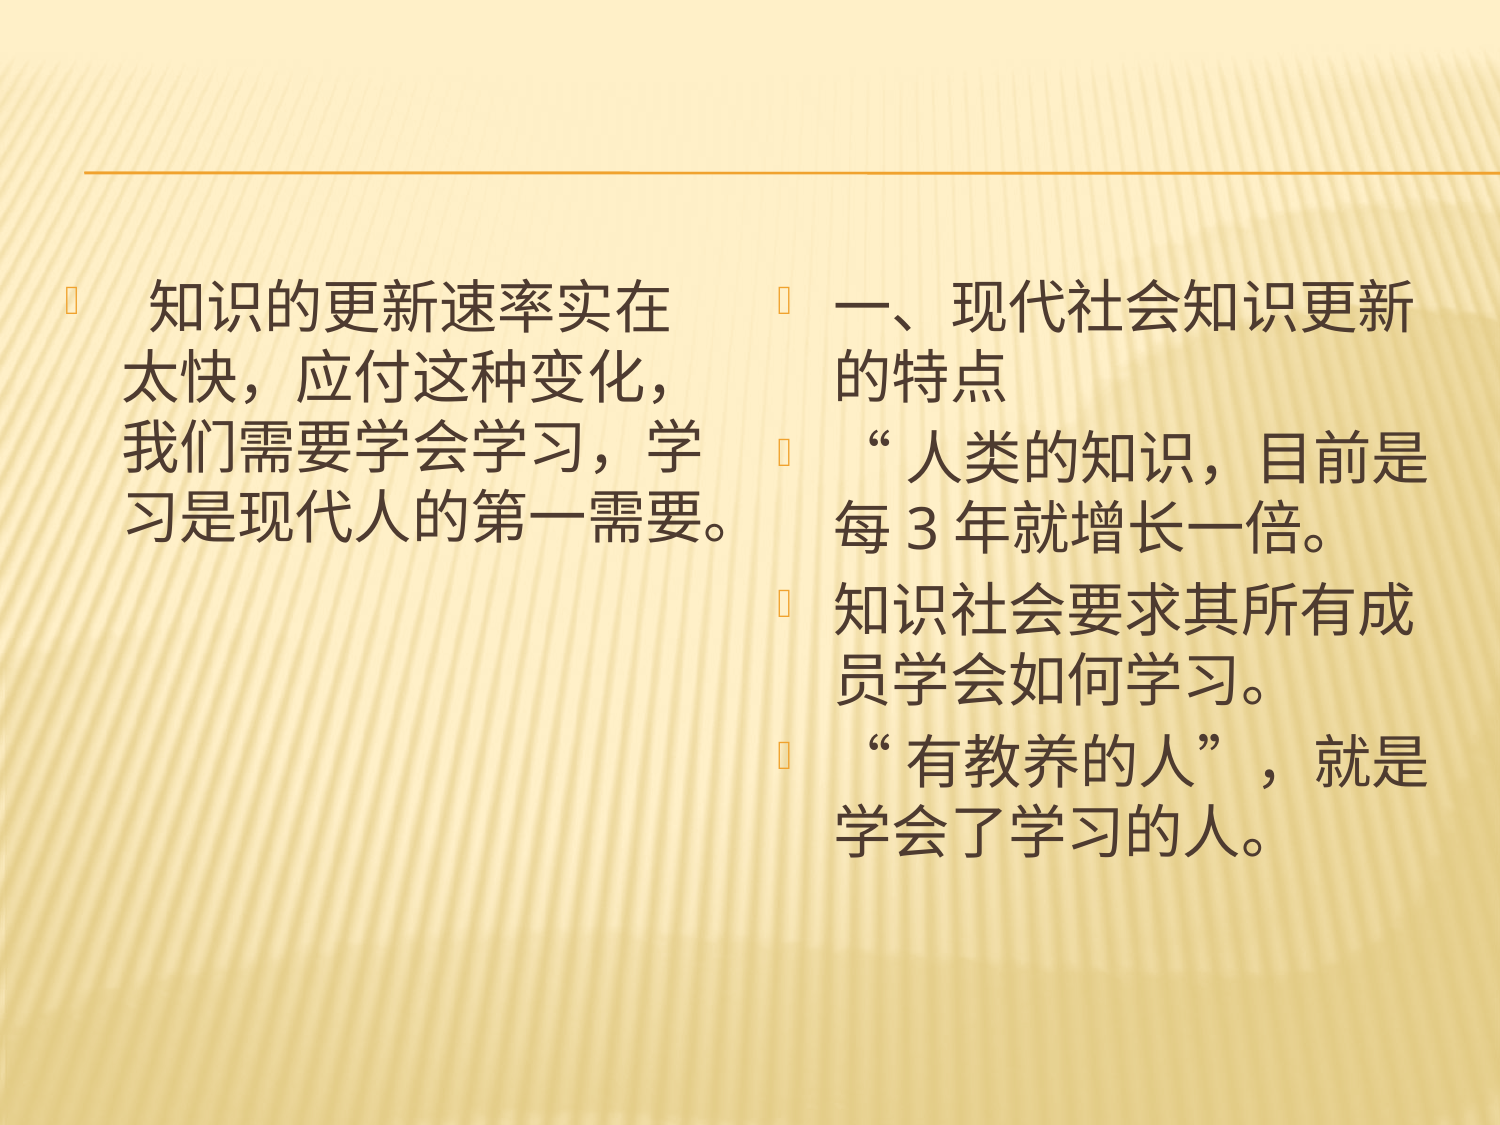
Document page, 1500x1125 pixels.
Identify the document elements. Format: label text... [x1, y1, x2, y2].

list 知识的更新速率实在太快，应付这种变化，我们需要学会学习，学习是现代人的第一需要。 [50, 262, 738, 1038]
list 一、现代社会知识更新的特点 “人类的知识，目前是每3年就增长一倍。 知识社会要求其所有成员学会如何学习。 “有教养的人”，就是学会了学习的人。 [762, 262, 1475, 1038]
